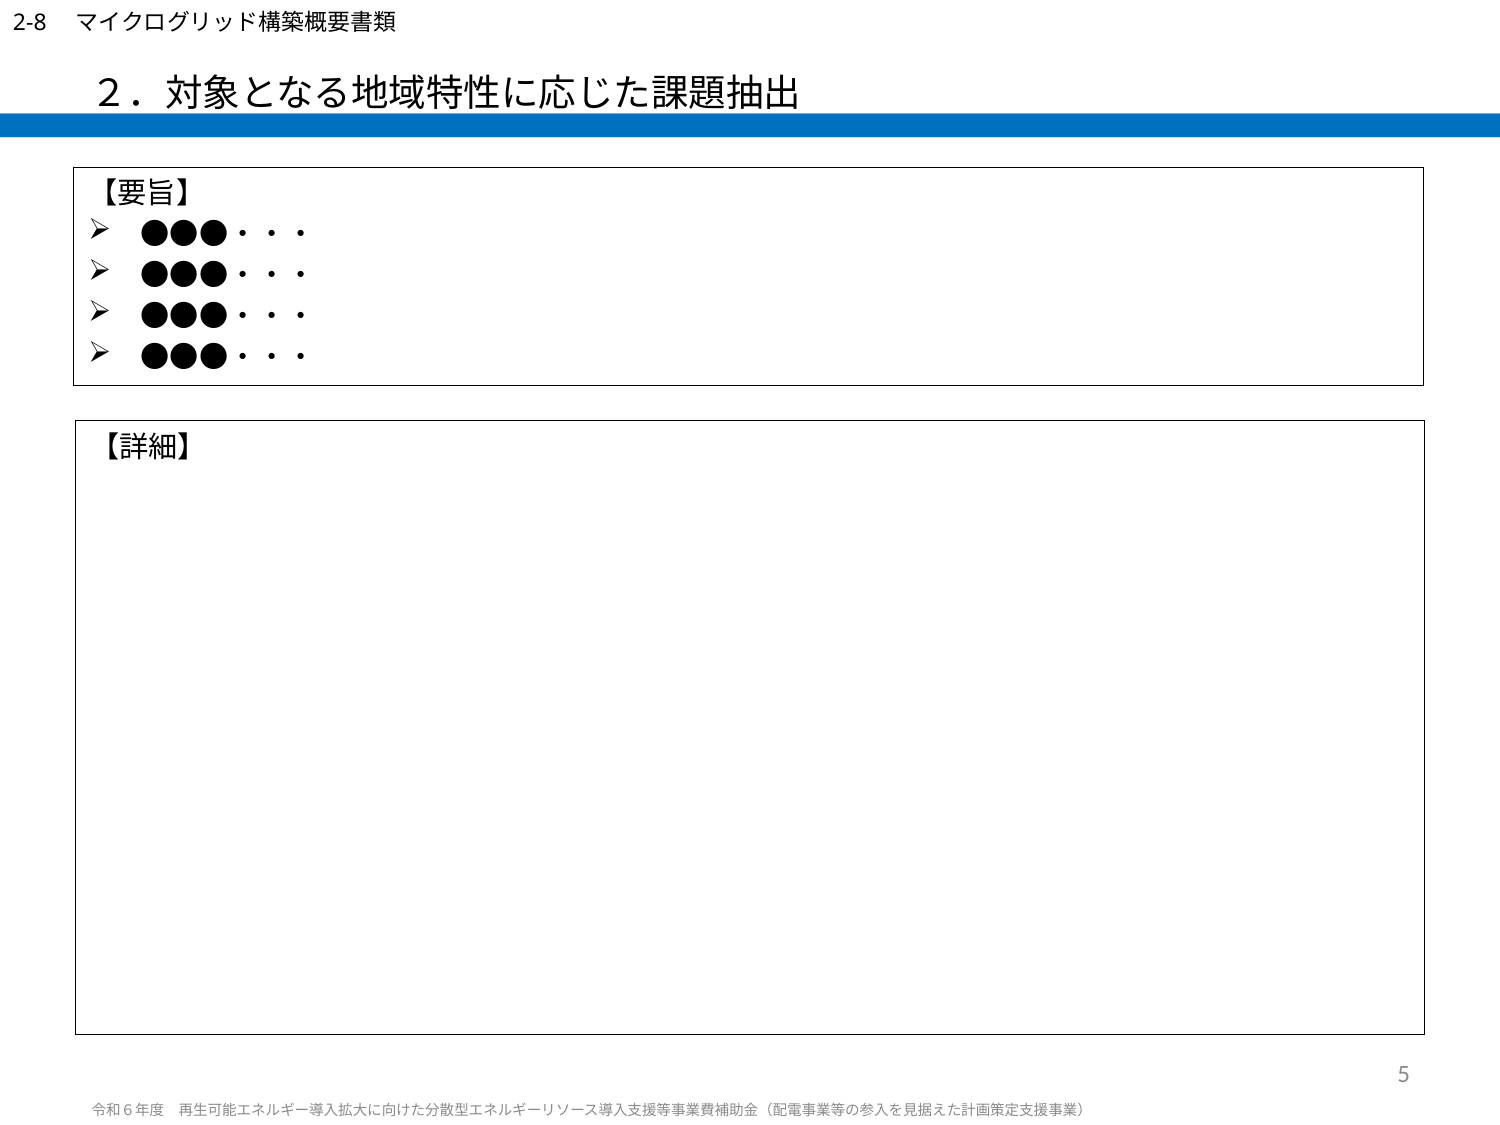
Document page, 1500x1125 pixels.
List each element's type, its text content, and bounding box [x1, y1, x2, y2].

text_box 2-8 マイクログリッド構築概要書類 [0, 0, 467, 61]
text_box [0, 113, 1500, 138]
list 【要旨】 ●●●・・・ ●●●・・・ ●●●・・・ ●●●・・・ [73, 167, 1424, 386]
list 【詳細】 [75, 420, 1425, 1035]
title ２．対象となる地域特性に応じた課題抽出 [75, 45, 1425, 113]
slide_number 5 [1074, 1042, 1425, 1103]
